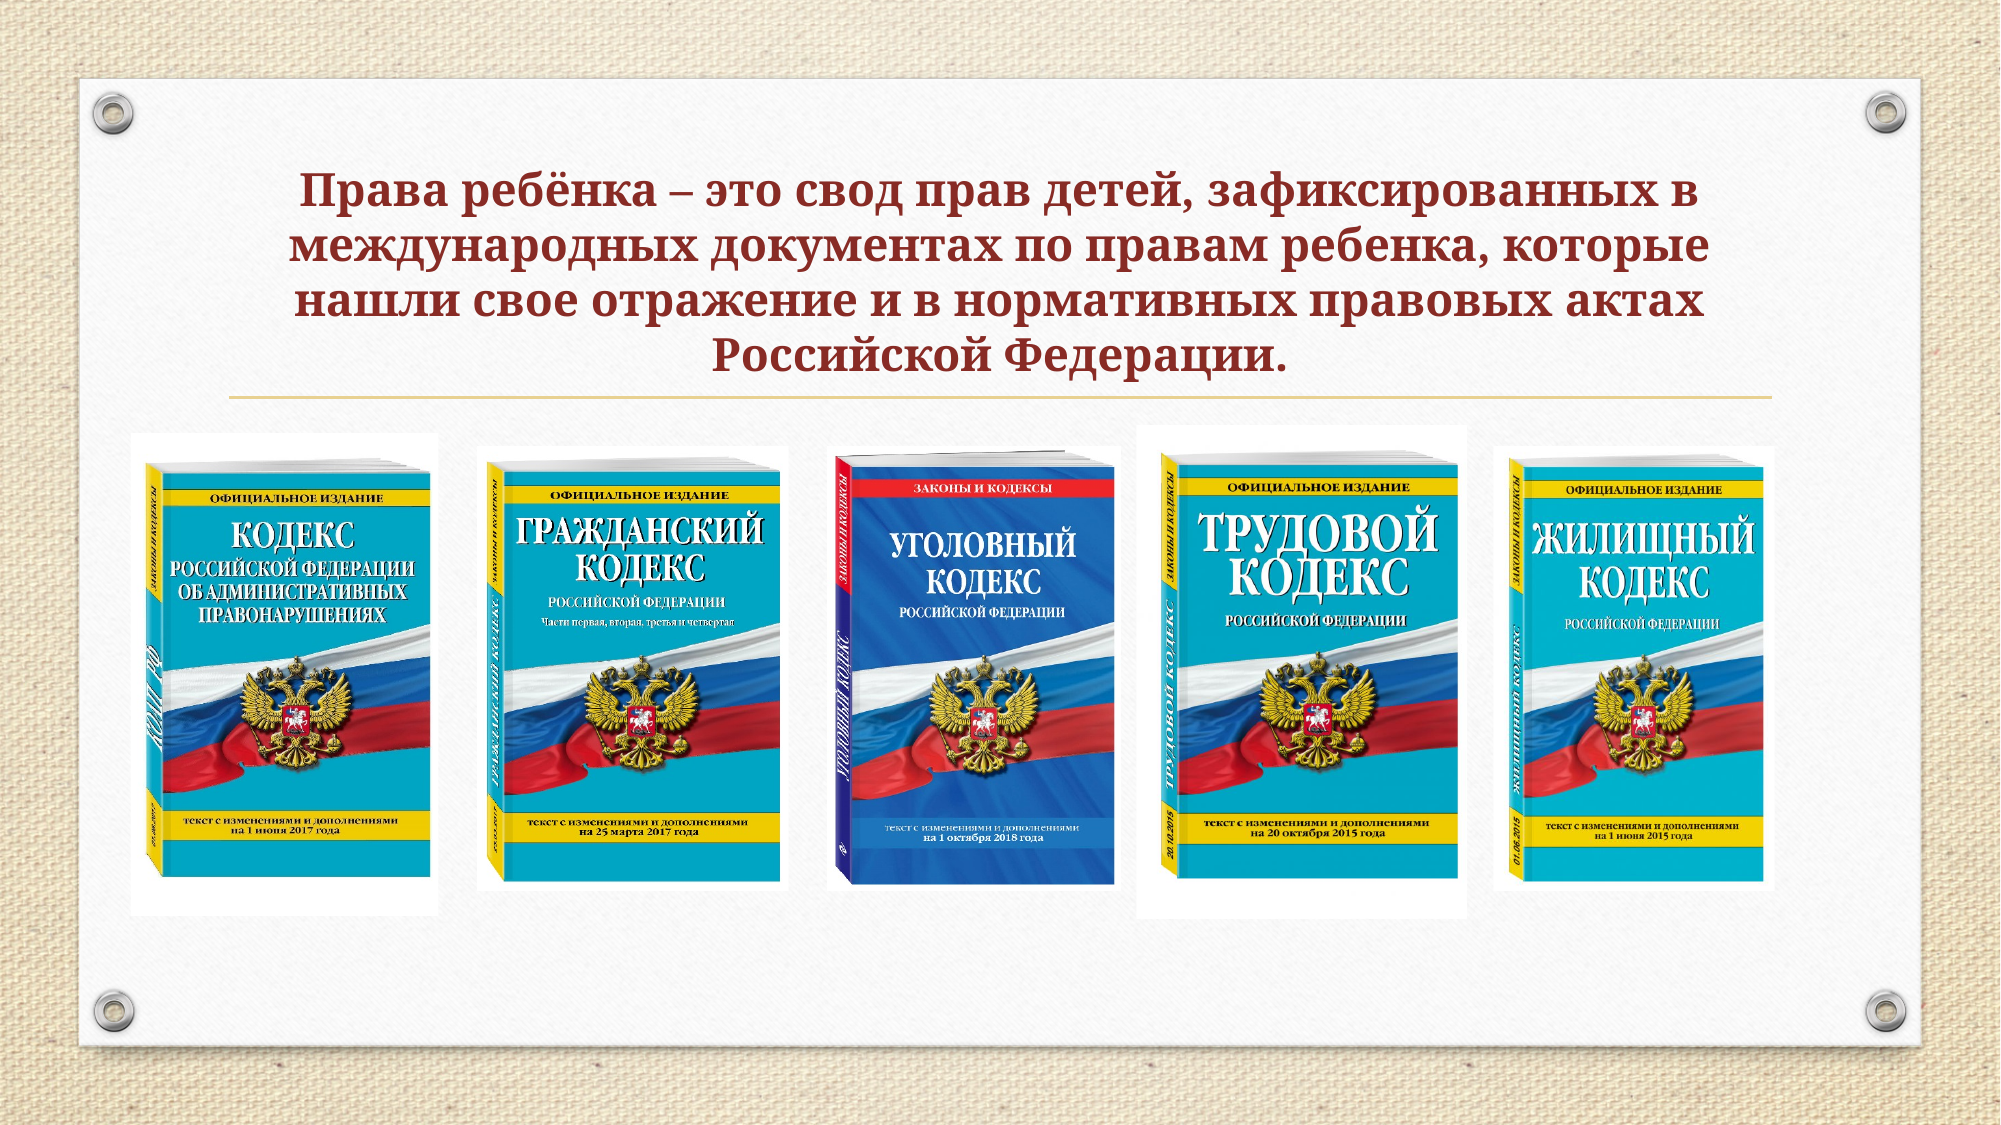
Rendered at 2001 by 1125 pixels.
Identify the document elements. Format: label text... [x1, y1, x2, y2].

list [216, 421, 1792, 966]
picture [0, 0, 2001, 1125]
title Права ребёнка – это свод прав детей, зафиксированных в международных документах по правам ребенка, которые нашли свое отражение и в нормативных правовых актах Российской Федерации. [212, 161, 1788, 375]
